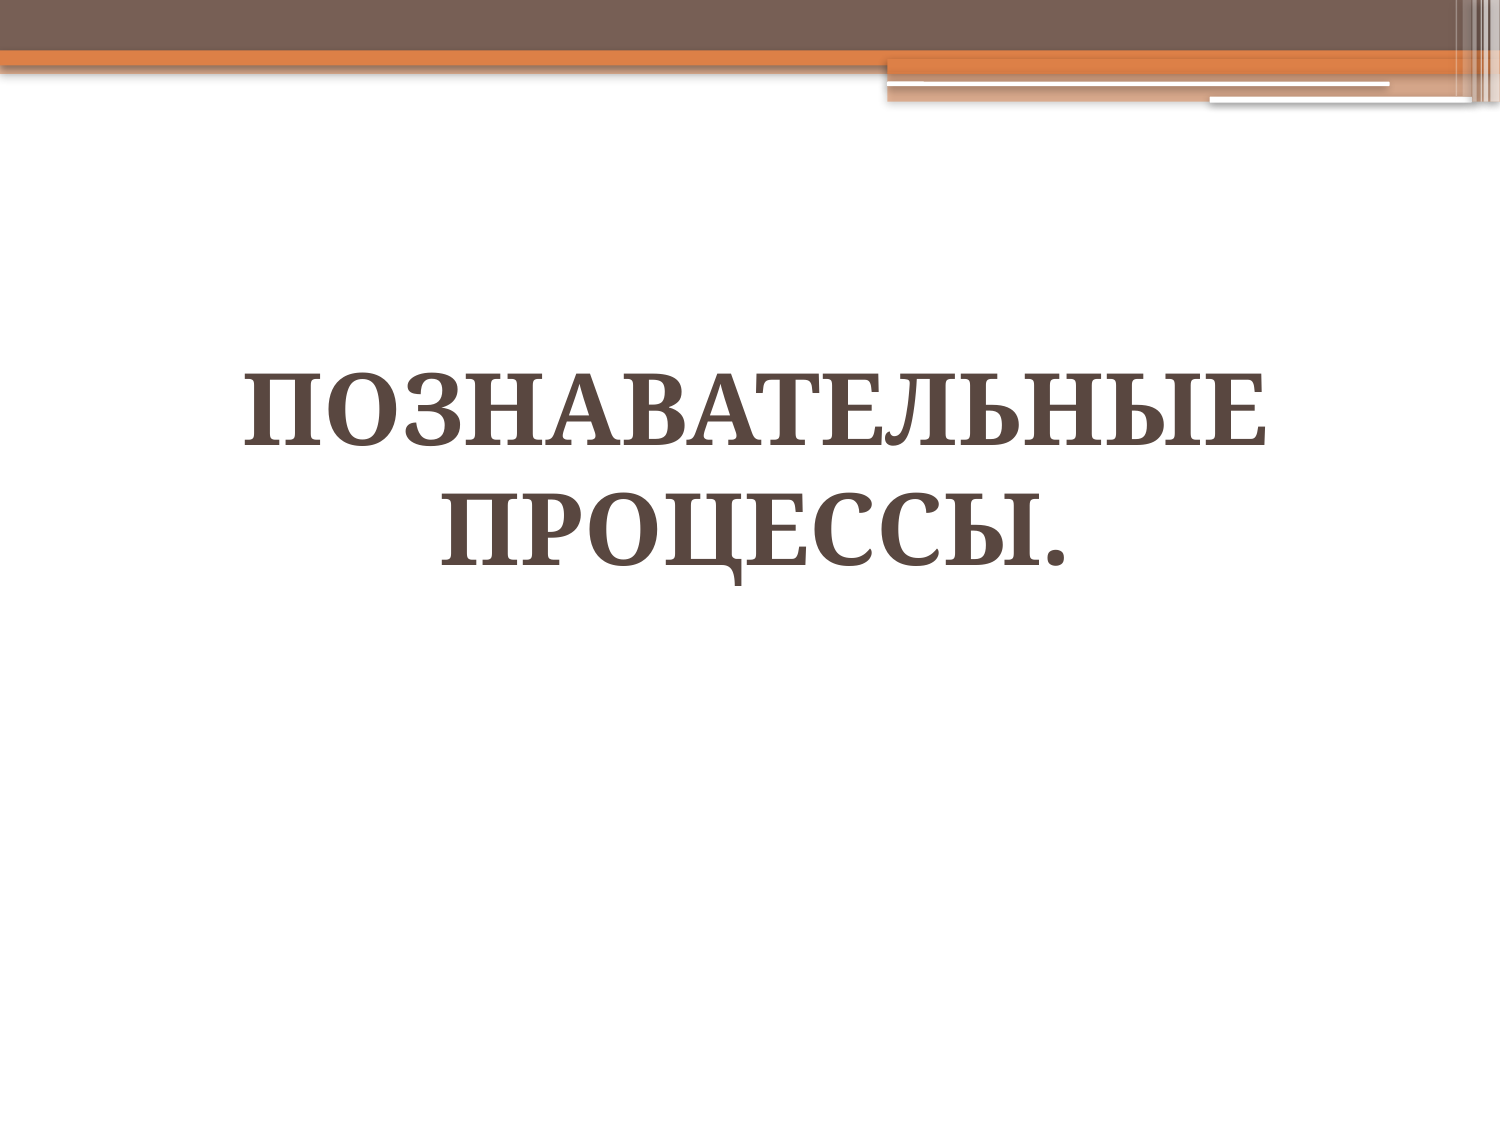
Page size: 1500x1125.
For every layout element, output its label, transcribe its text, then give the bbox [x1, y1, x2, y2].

text_box ПОЗНАВАТЕЛЬНЫЕ ПРОЦЕССЫ. [135, 338, 1376, 683]
